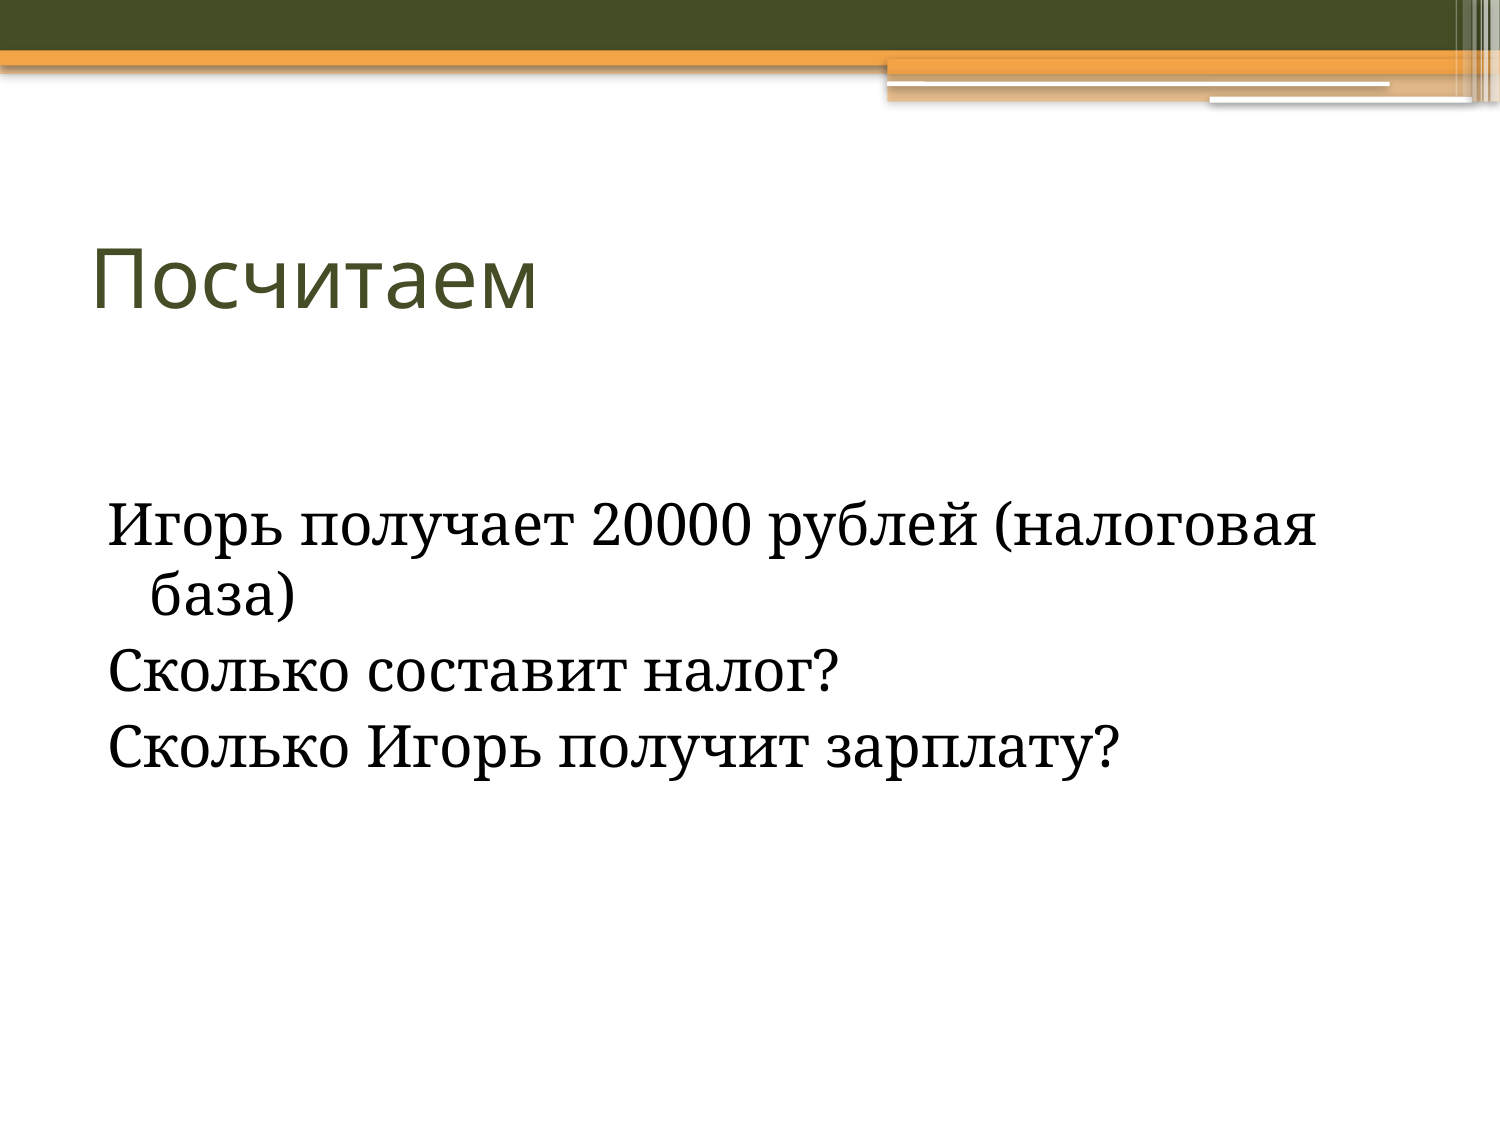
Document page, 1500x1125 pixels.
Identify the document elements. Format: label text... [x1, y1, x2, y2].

title Посчитаем [75, 187, 1425, 363]
list Игорь получает 20000 рублей (налоговая база) Сколько составит налог? Сколько Игорь получит зарплату? [75, 479, 1425, 1079]
